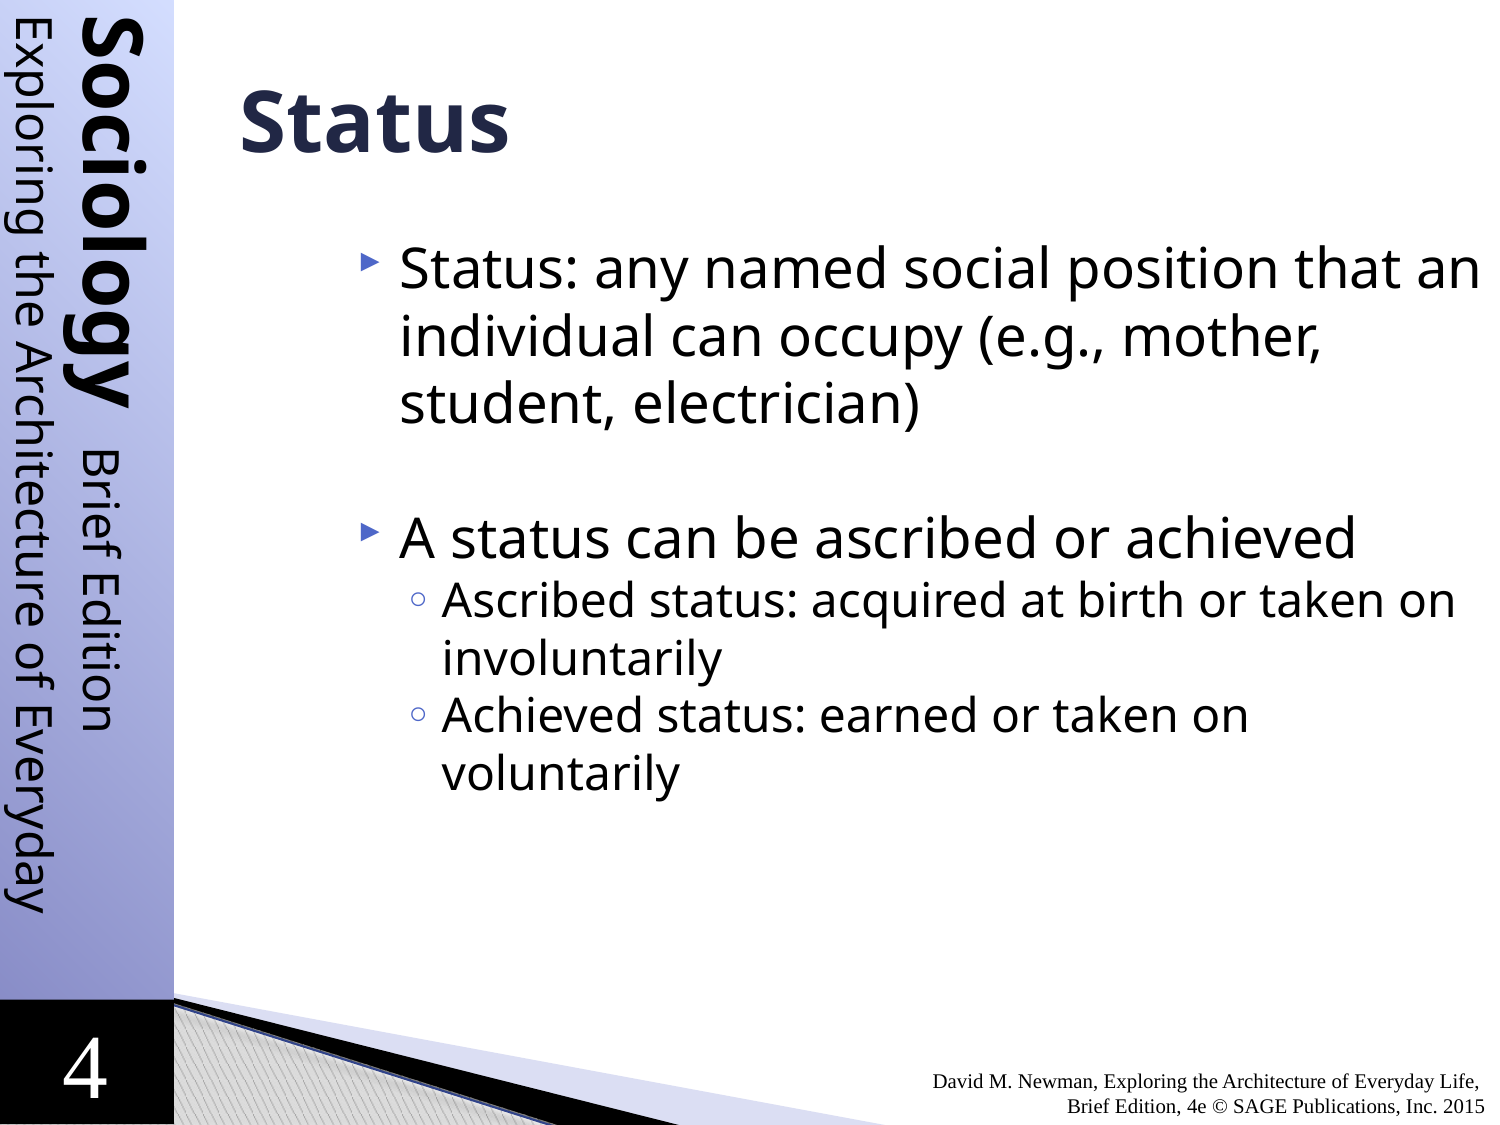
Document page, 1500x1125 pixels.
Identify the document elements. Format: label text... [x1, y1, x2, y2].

footer David M. Newman, Exploring the Architecture of Everyday Life, Brief Edition, 4e © SAGE Publications, Inc. 2015 [849, 1065, 1500, 1125]
picture [174, 1003, 558, 1125]
title Status [225, 24, 1338, 213]
list Status: any named social position that an individual can occupy (e.g., mother, student, electrician) A status can be ascribed or achieved Ascribed status: acquired at birth or taken on involuntarily Achieved status: earned or taken on voluntarily [324, 224, 1500, 1013]
